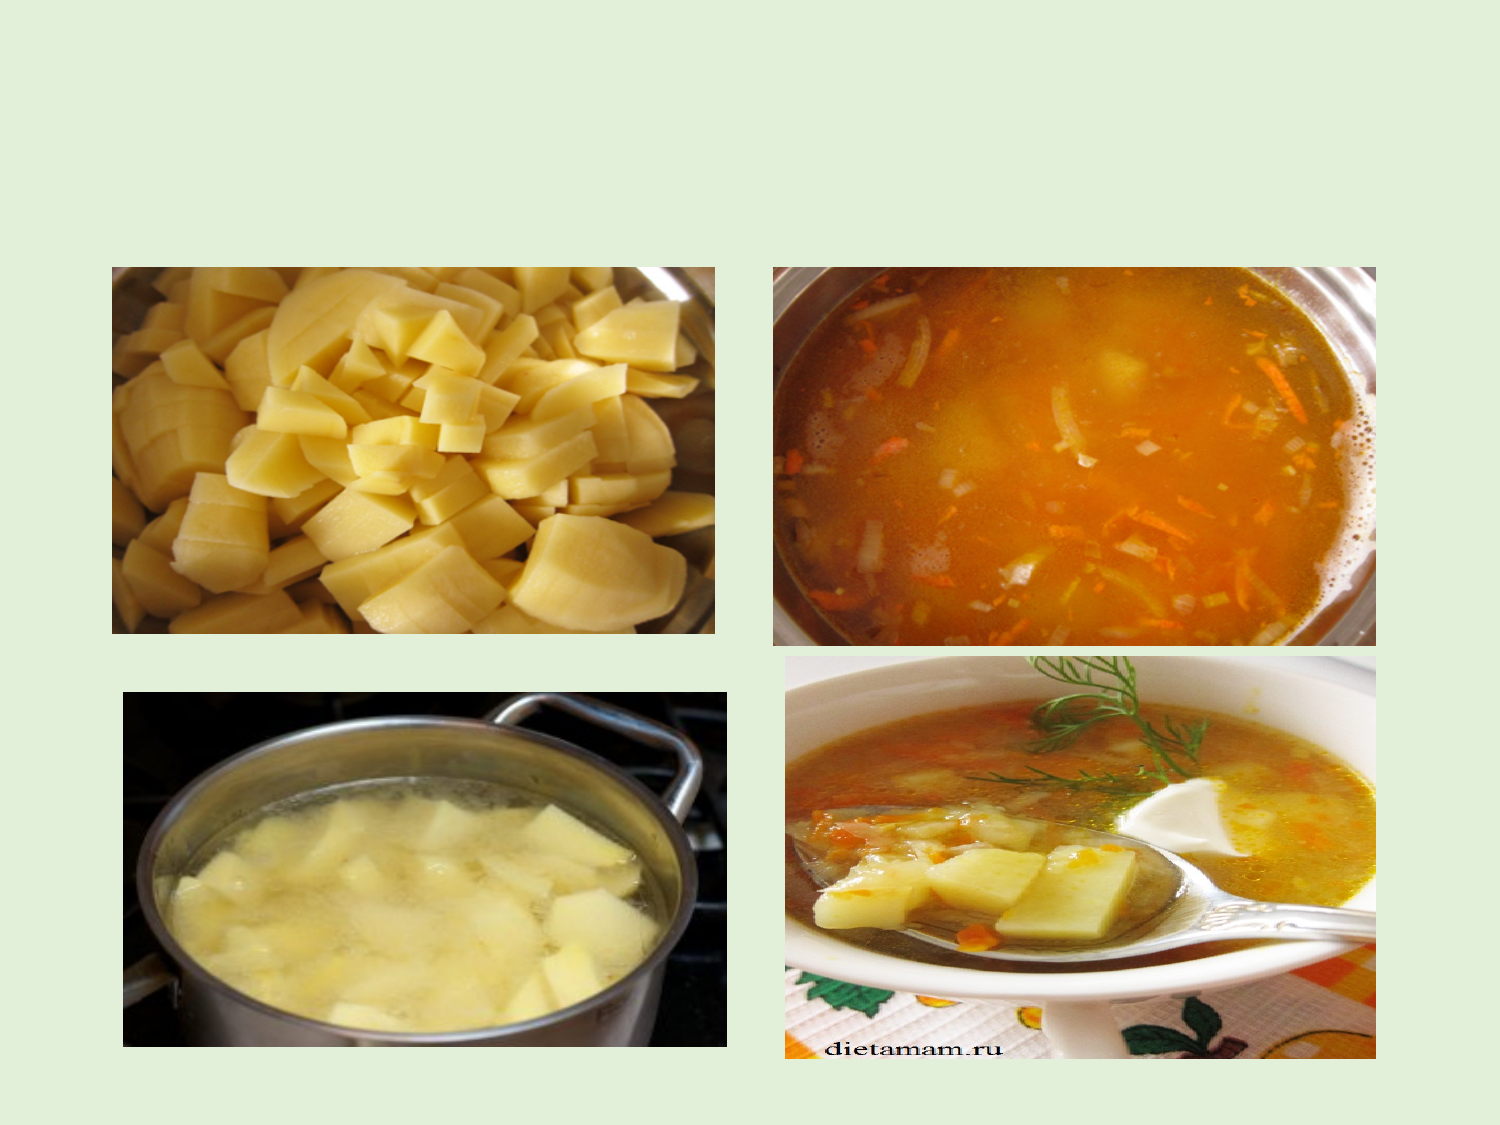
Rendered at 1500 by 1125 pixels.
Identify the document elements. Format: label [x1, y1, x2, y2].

picture [123, 692, 727, 1047]
list [773, 267, 1377, 646]
picture [785, 656, 1377, 1059]
list [112, 267, 715, 634]
